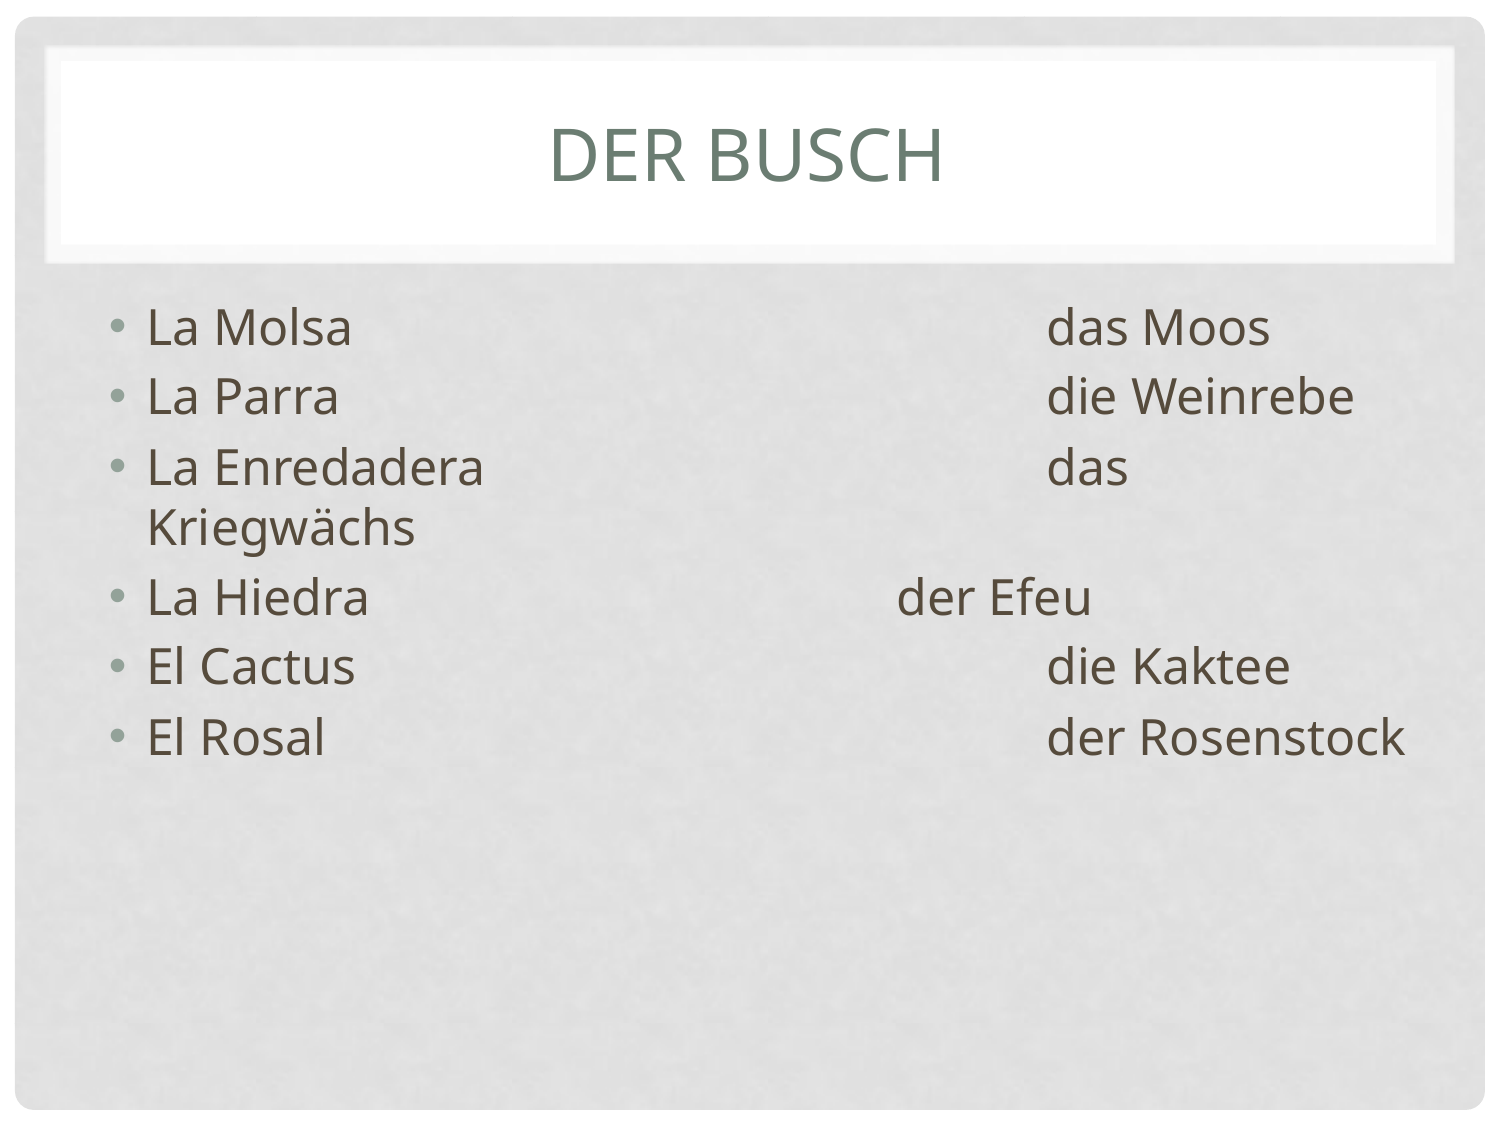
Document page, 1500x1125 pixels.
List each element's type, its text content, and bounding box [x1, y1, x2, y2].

list La Molsa das Moos La Parra die Weinrebe La Enredadera das Kriegwächs La Hiedra der Efeu El Cactus die Kaktee El Rosal der Rosenstock [75, 287, 1425, 1005]
title Der Busch [69, 66, 1425, 238]
